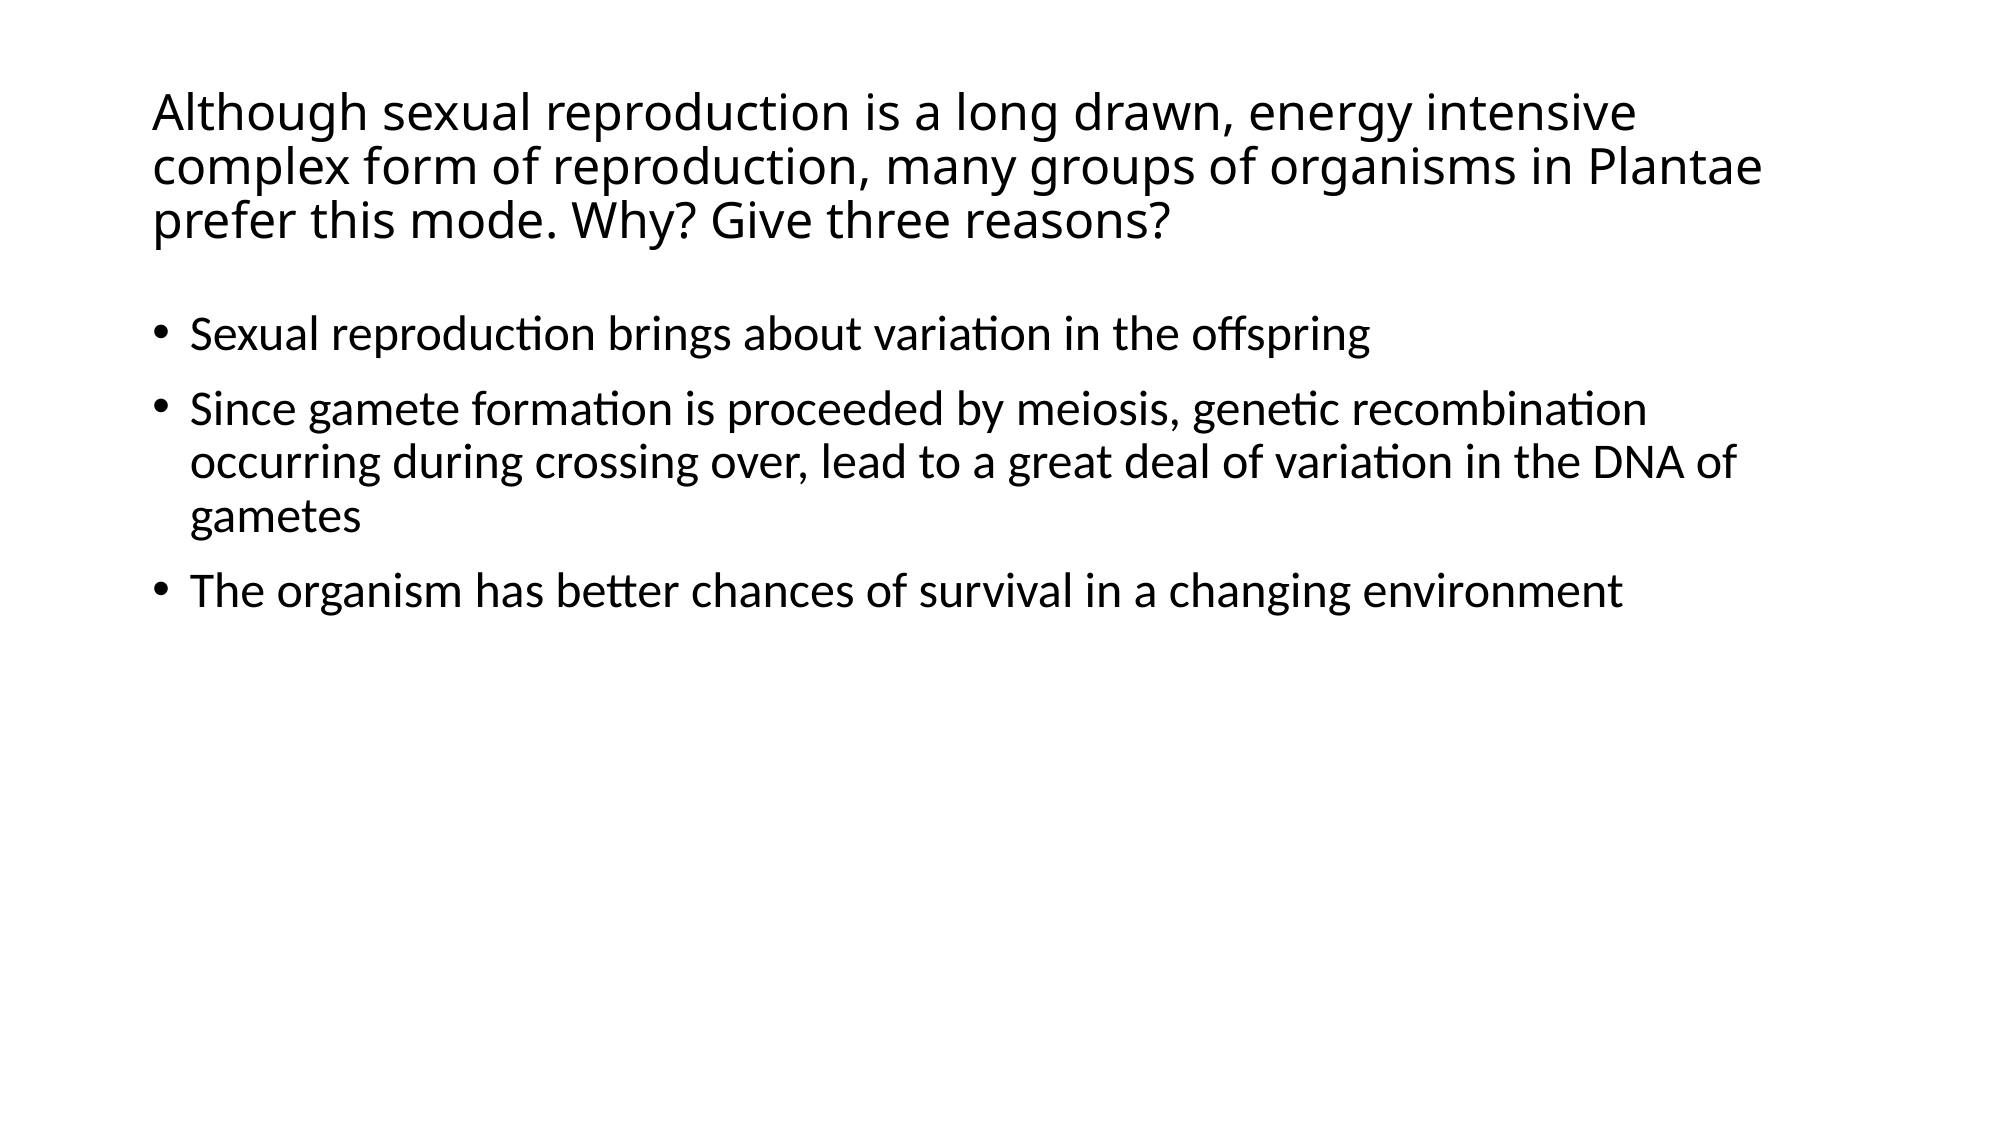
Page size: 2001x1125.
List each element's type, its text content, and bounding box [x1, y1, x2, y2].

title Although sexual reproduction is a long drawn, energy intensive complex form of reproduction, many groups of organisms in Plantae prefer this mode. Why? Give three reasons? [137, 59, 1863, 278]
list Sexual reproduction brings about variation in the offspring Since gamete formation is proceeded by meiosis, genetic recombination occurring during crossing over, lead to a great deal of variation in the DNA of gametes The organism has better chances of survival in a changing environment [137, 299, 1863, 1014]
